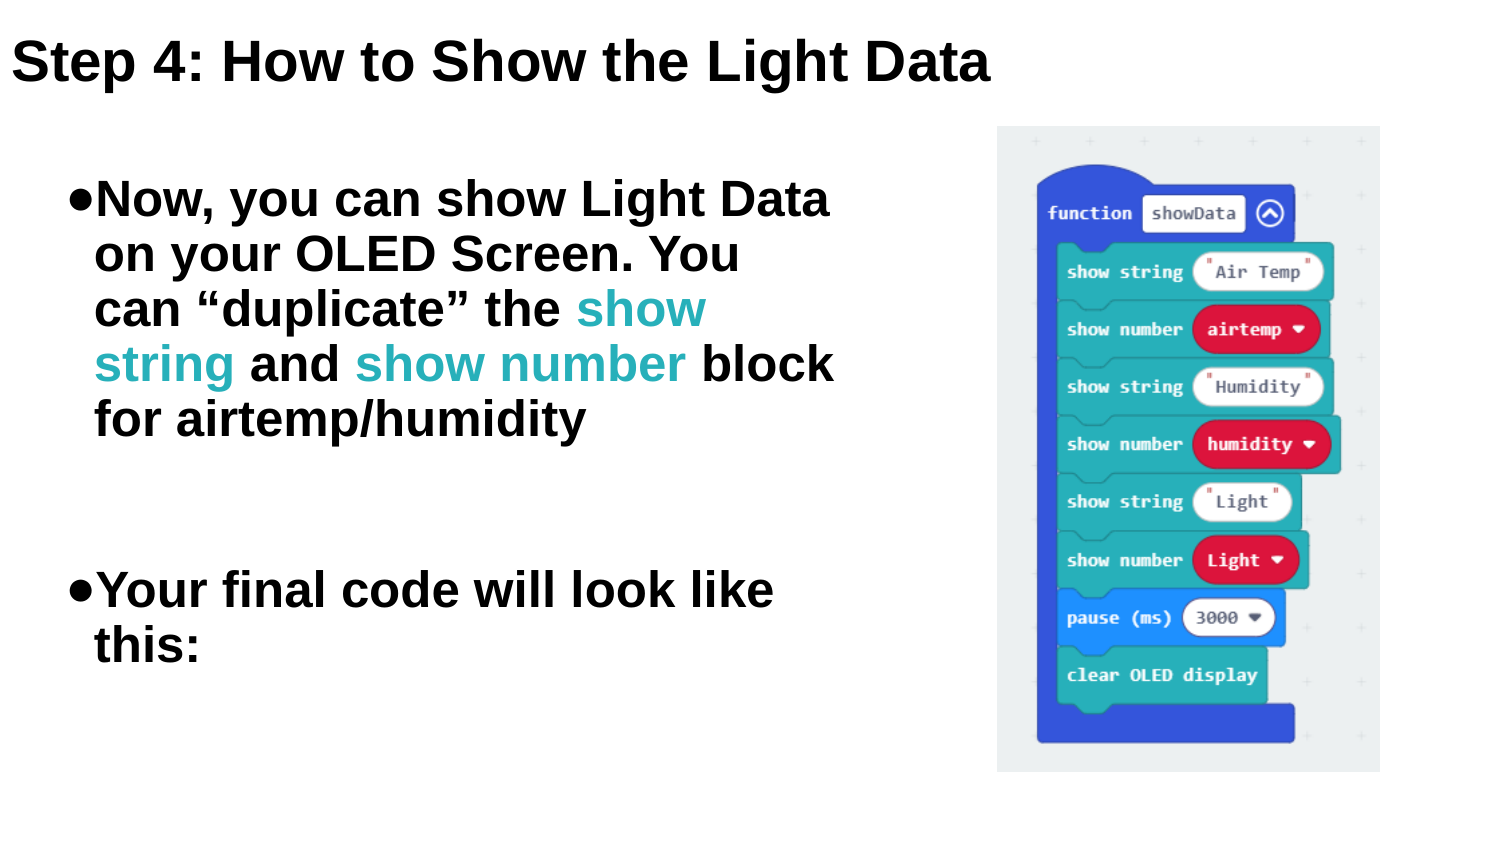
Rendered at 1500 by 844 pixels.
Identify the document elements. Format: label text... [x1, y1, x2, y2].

picture [997, 125, 1380, 772]
title Step 4: How to Show the Light Data [0, 0, 1399, 145]
list Now, you can show Light Data on your OLED Screen. You can “duplicate” the show string and show number block for airtemp/humidity Your final code will look like this: [54, 166, 849, 839]
